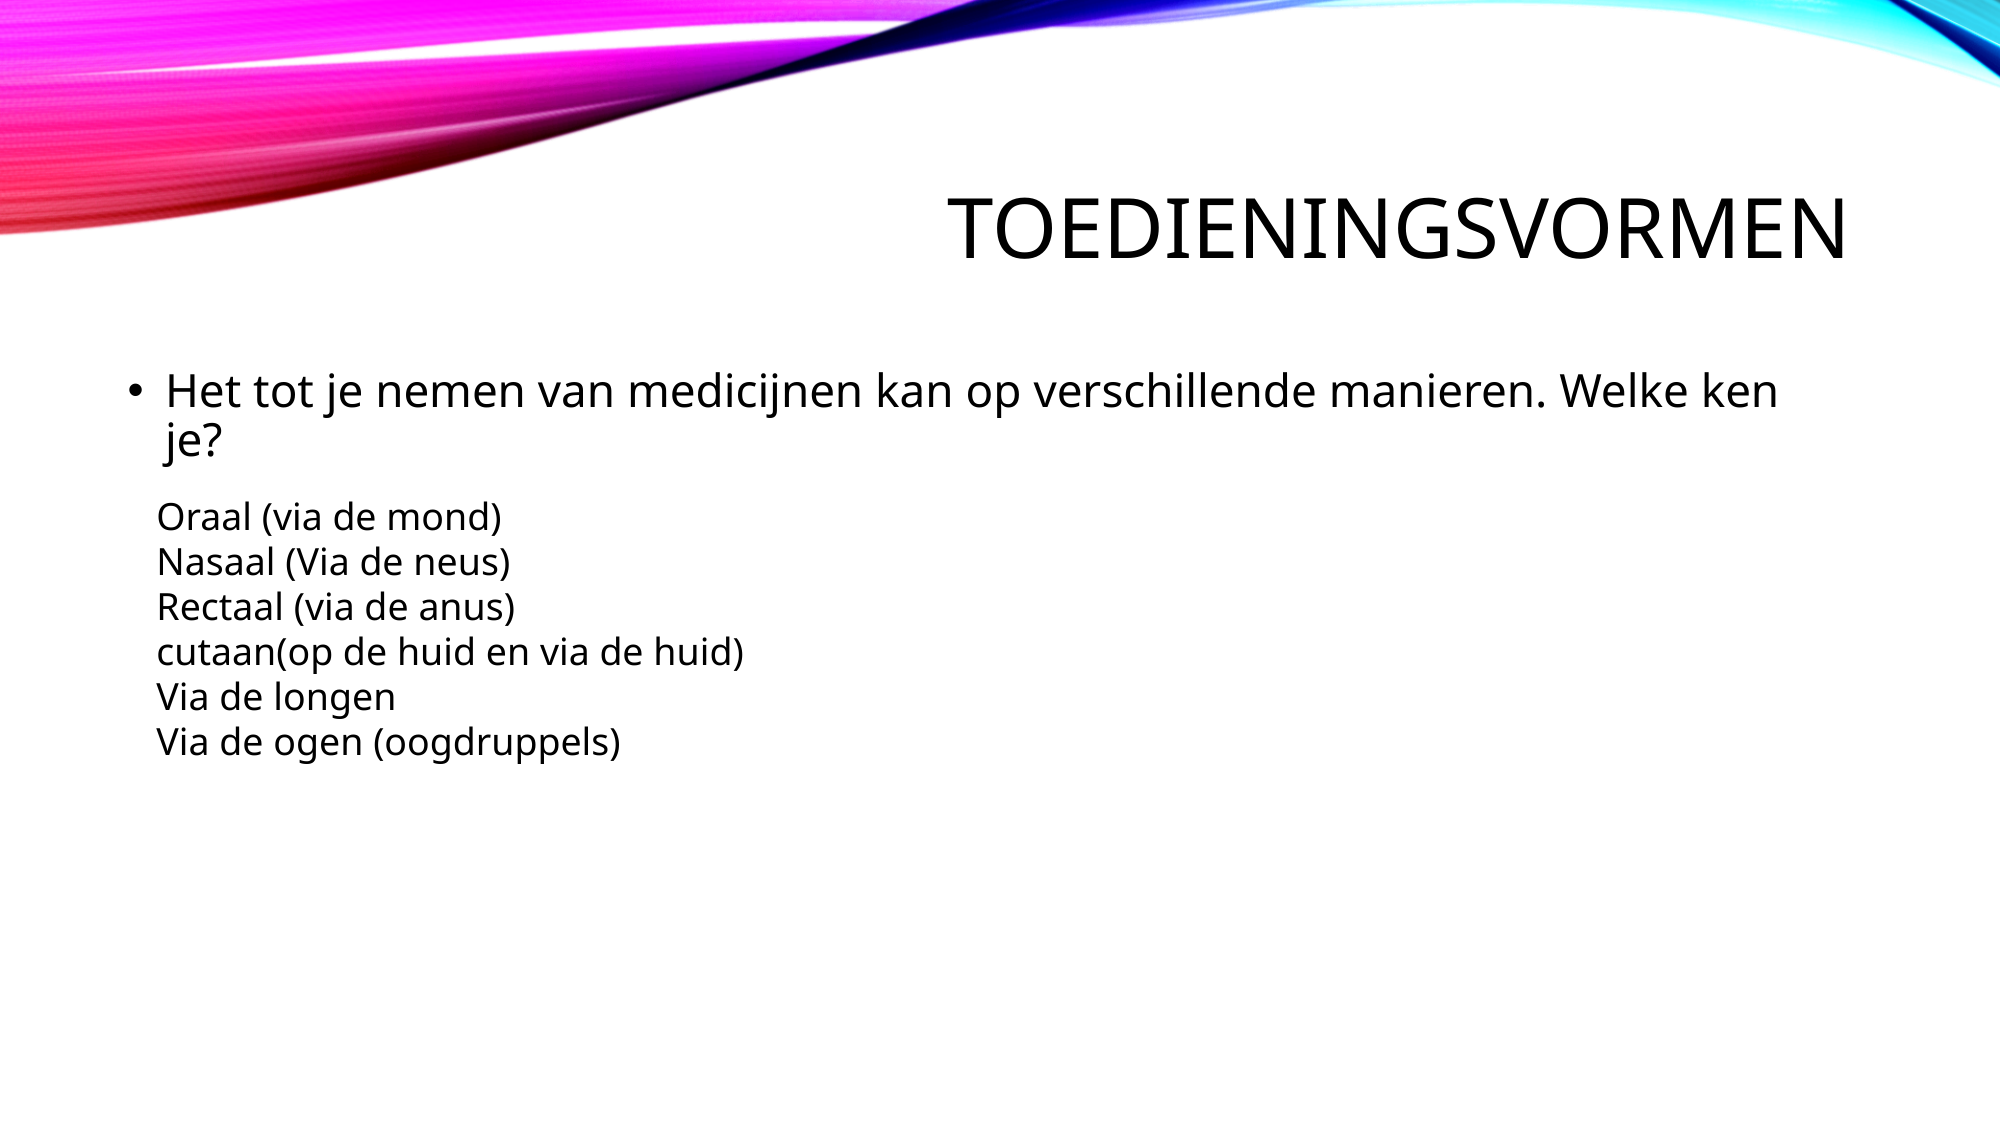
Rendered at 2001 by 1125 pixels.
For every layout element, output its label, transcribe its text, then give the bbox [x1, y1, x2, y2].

list Het tot je nemen van medicijnen kan op verschillende manieren. Welke ken je? [112, 360, 1799, 486]
title Toedieningsvormen [474, 125, 1888, 338]
picture [1910, 0, 2000, 45]
picture [1890, 0, 2000, 75]
text_box Oraal (via de mond) Nasaal (Via de neus) Rectaal (via de anus) cutaan(op de huid en via de huid) Via de longen Via de ogen (oogdruppels) [141, 485, 1867, 861]
picture [0, 0, 2000, 237]
